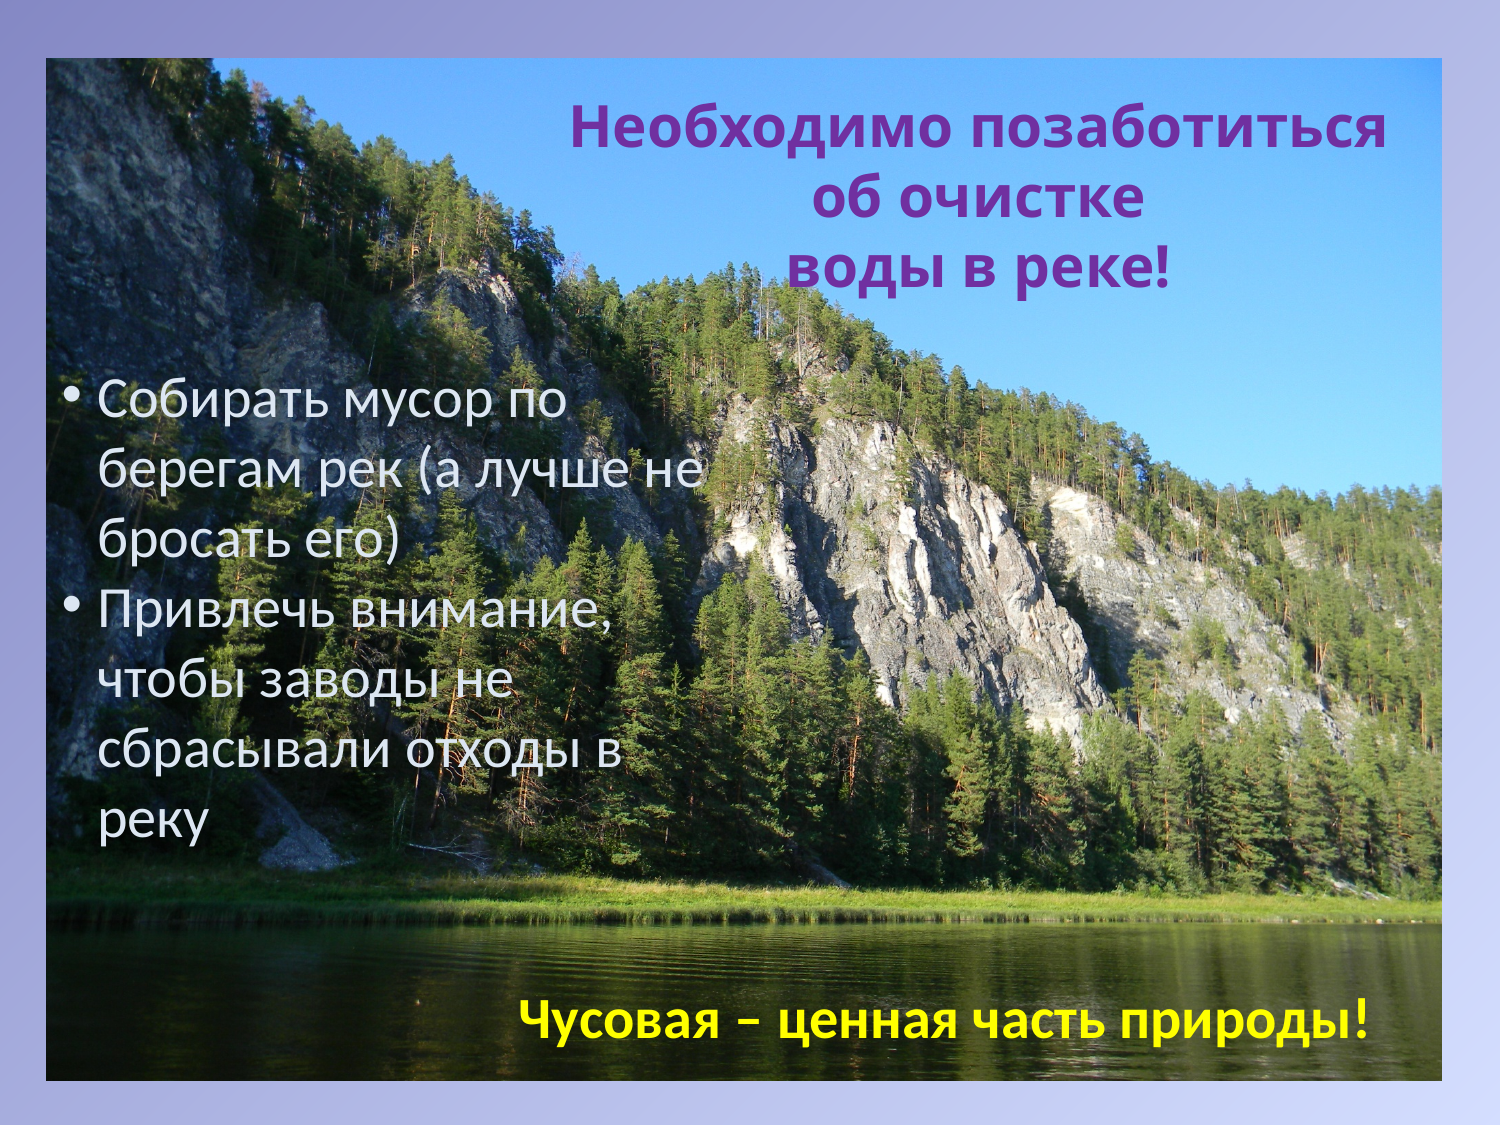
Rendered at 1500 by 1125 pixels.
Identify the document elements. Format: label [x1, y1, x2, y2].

picture [46, 58, 1442, 1082]
